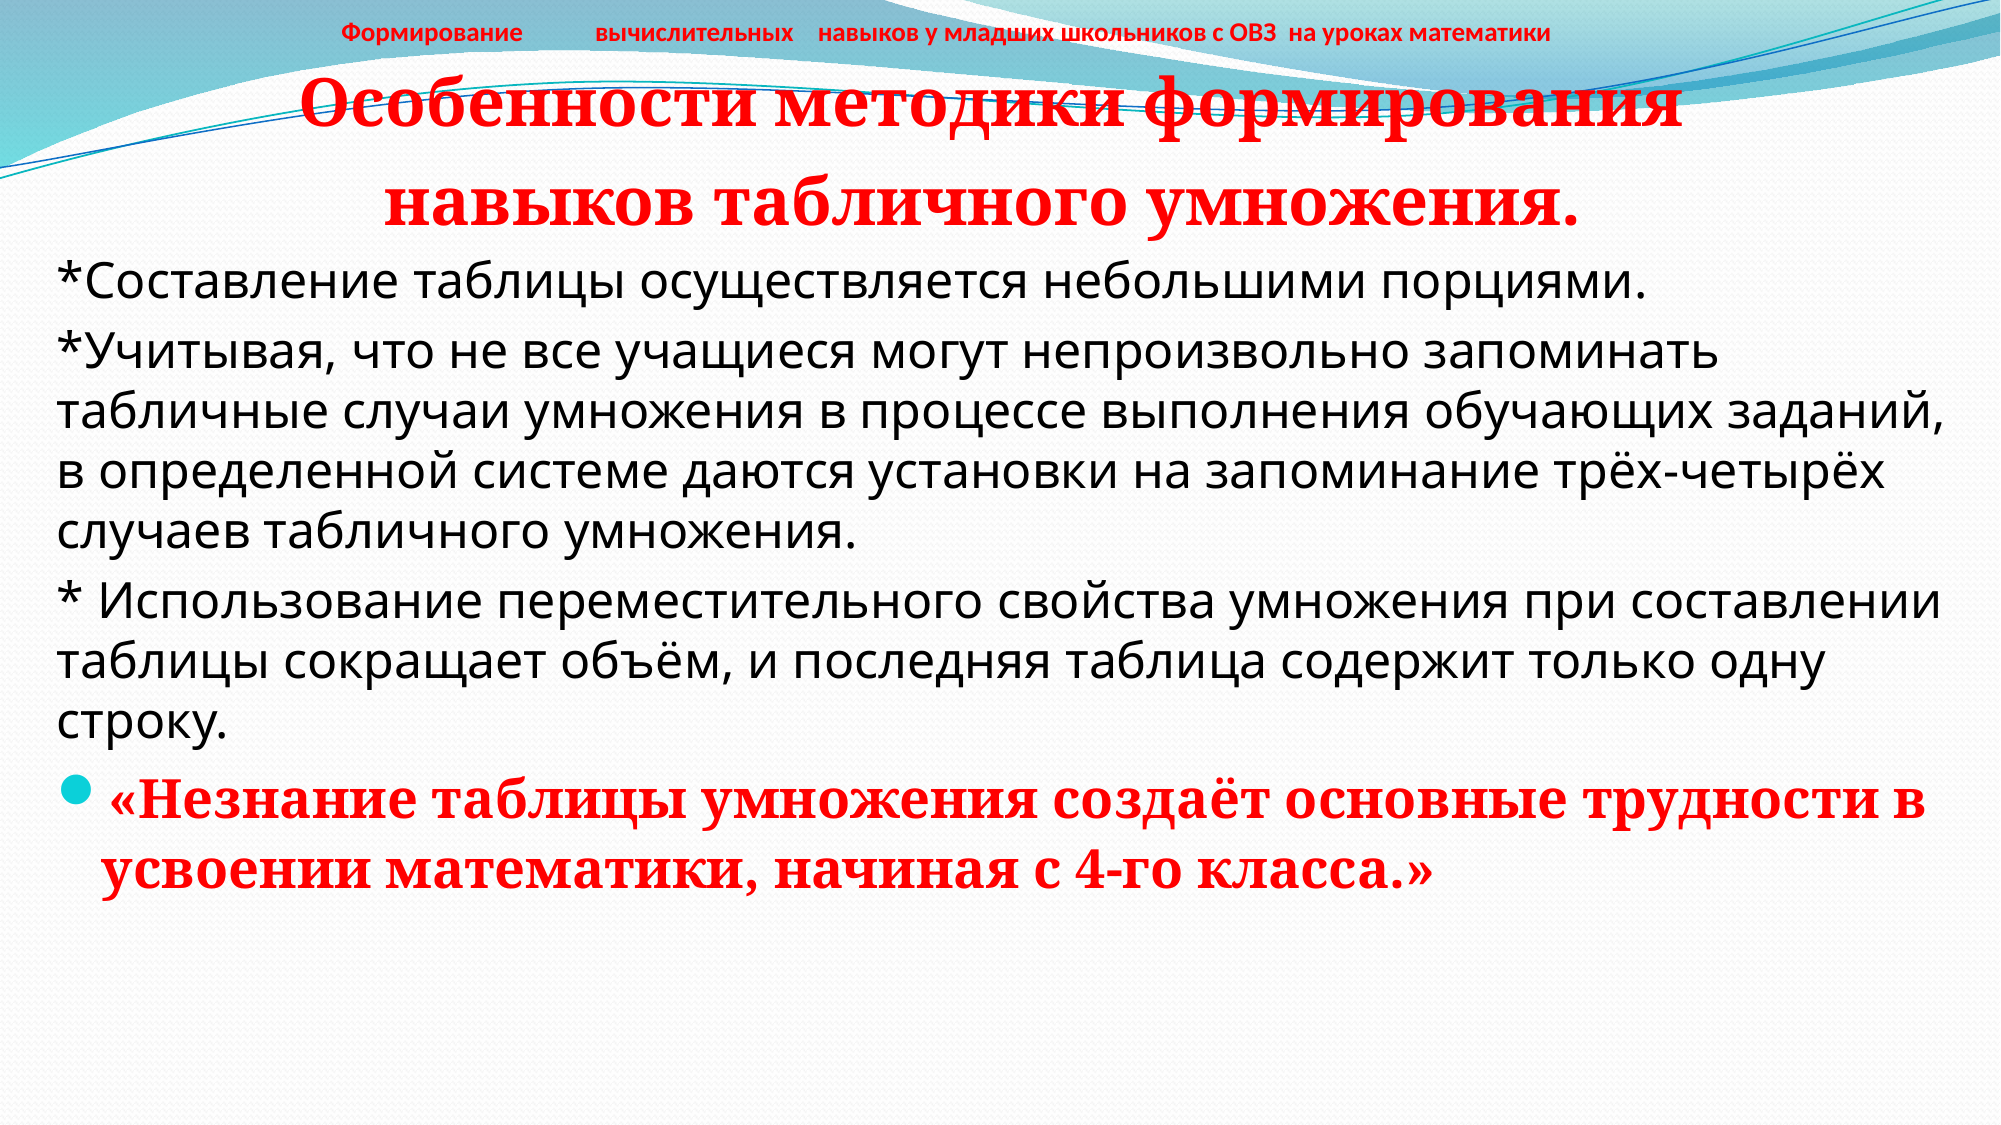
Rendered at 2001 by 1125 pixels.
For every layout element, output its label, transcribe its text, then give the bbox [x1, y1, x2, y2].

title Формирование вычислительных навыков у младших школьников с ОВЗ на уроках математики [137, 0, 1863, 46]
list Особенности методики формирования навыков табличного умножения. *Составление таблицы осуществляется небольшими порциями. *Учитывая, что не все учащиеся могут непроизвольно запоминать табличные случаи умножения в процессе выполнения обучающих заданий, в определенной системе даются установки на запоминание трёх-четырёх случаев табличного умножения. * Использование переместительного свойства умножения при составлении таблицы сокращает объём, и последняя таблица содержит только одну строку. «Незнание таблицы умножения создаёт основные трудности в усвоении математики, начиная с 4-го класса.» [42, 46, 2000, 1125]
